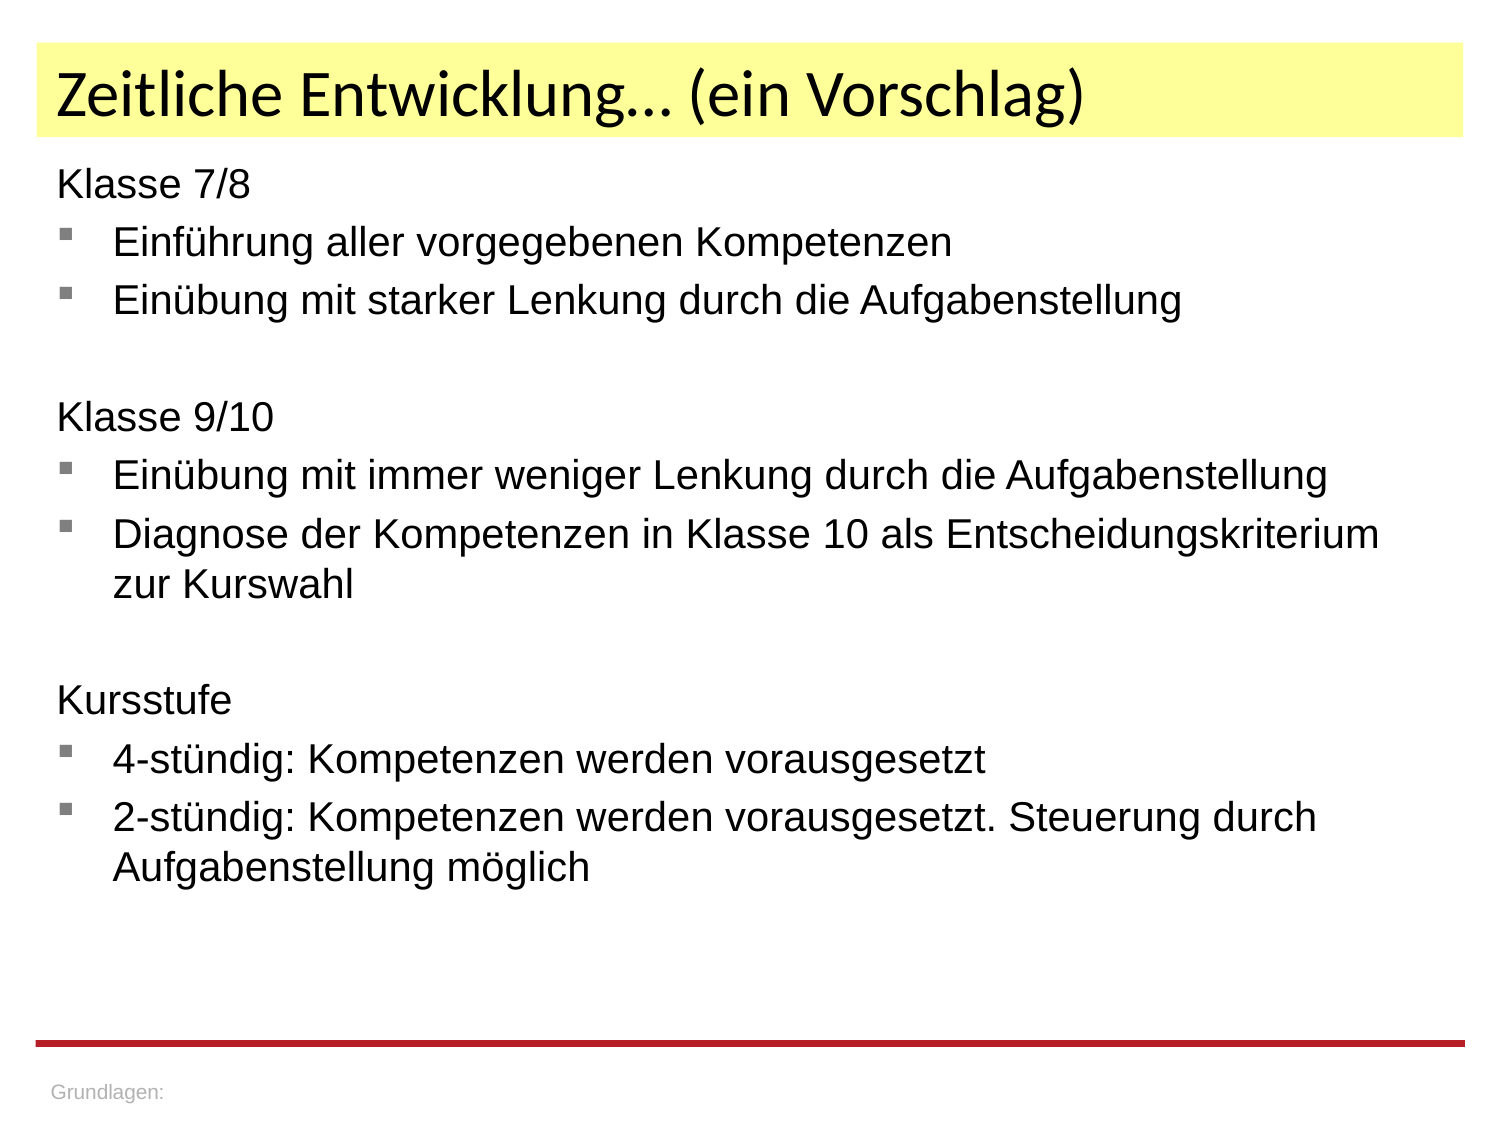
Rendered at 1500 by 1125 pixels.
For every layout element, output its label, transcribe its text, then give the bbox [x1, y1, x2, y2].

title Zeitliche Entwicklung… (ein Vorschlag) [41, 42, 1459, 149]
list Klasse 7/8 Einführung aller vorgegebenen Kompetenzen Einübung mit starker Lenkung durch die Aufgabenstellung Klasse 9/10 Einübung mit immer weniger Lenkung durch die Aufgabenstellung Diagnose der Kompetenzen in Klasse 10 als Entscheidungskriterium zur Kurswahl Kursstufe 4-stündig: Kompetenzen werden vorausgesetzt 2-stündig: Kompetenzen werden vorausgesetzt. Steuerung durch Aufgabenstellung möglich [41, 149, 1459, 1024]
footer Grundlagen: [35, 1061, 768, 1122]
